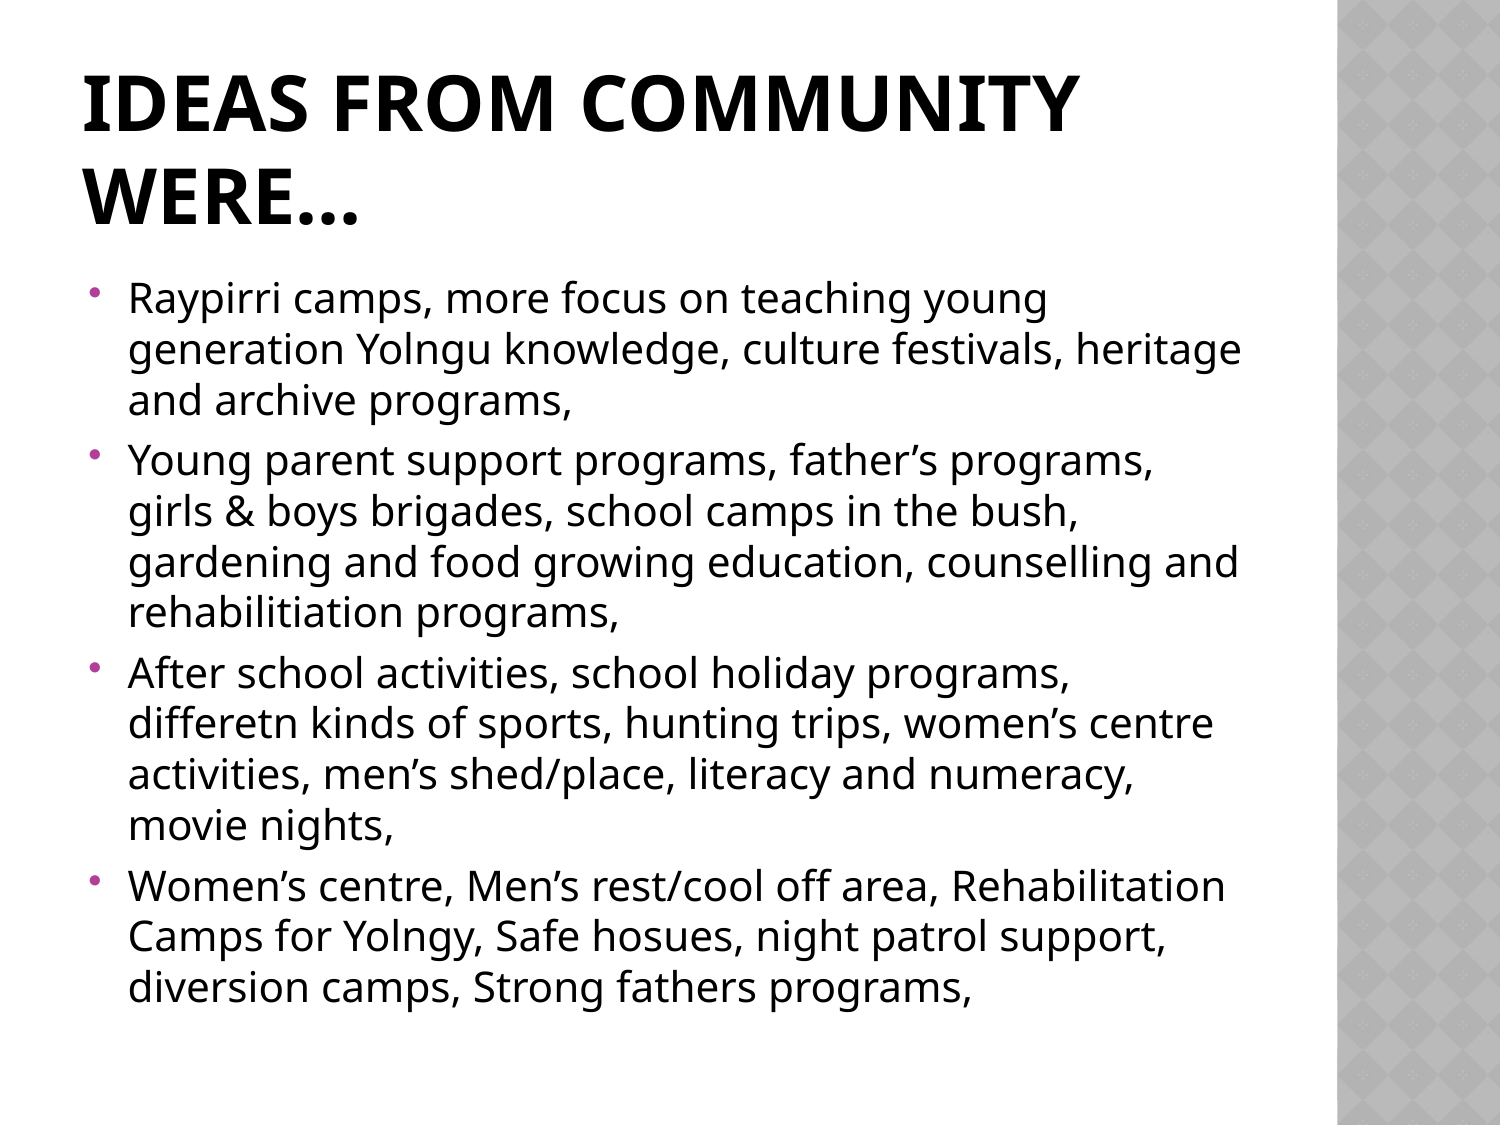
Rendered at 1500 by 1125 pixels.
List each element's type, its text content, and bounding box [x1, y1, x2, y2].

list Raypirri camps, more focus on teaching young generation Yolngu knowledge, culture festivals, heritage and archive programs, Young parent support programs, father’s programs, girls & boys brigades, school camps in the bush, gardening and food growing education, counselling and rehabilitiation programs, After school activities, school holiday programs, differetn kinds of sports, hunting trips, women’s centre activities, men’s shed/place, literacy and numeracy, movie nights, Women’s centre, Men’s rest/cool off area, Rehabilitation Camps for Yolngy, Safe hosues, night patrol support, diversion camps, Strong fathers programs, [75, 264, 1263, 1059]
title Ideas from community were... [75, 52, 1263, 240]
